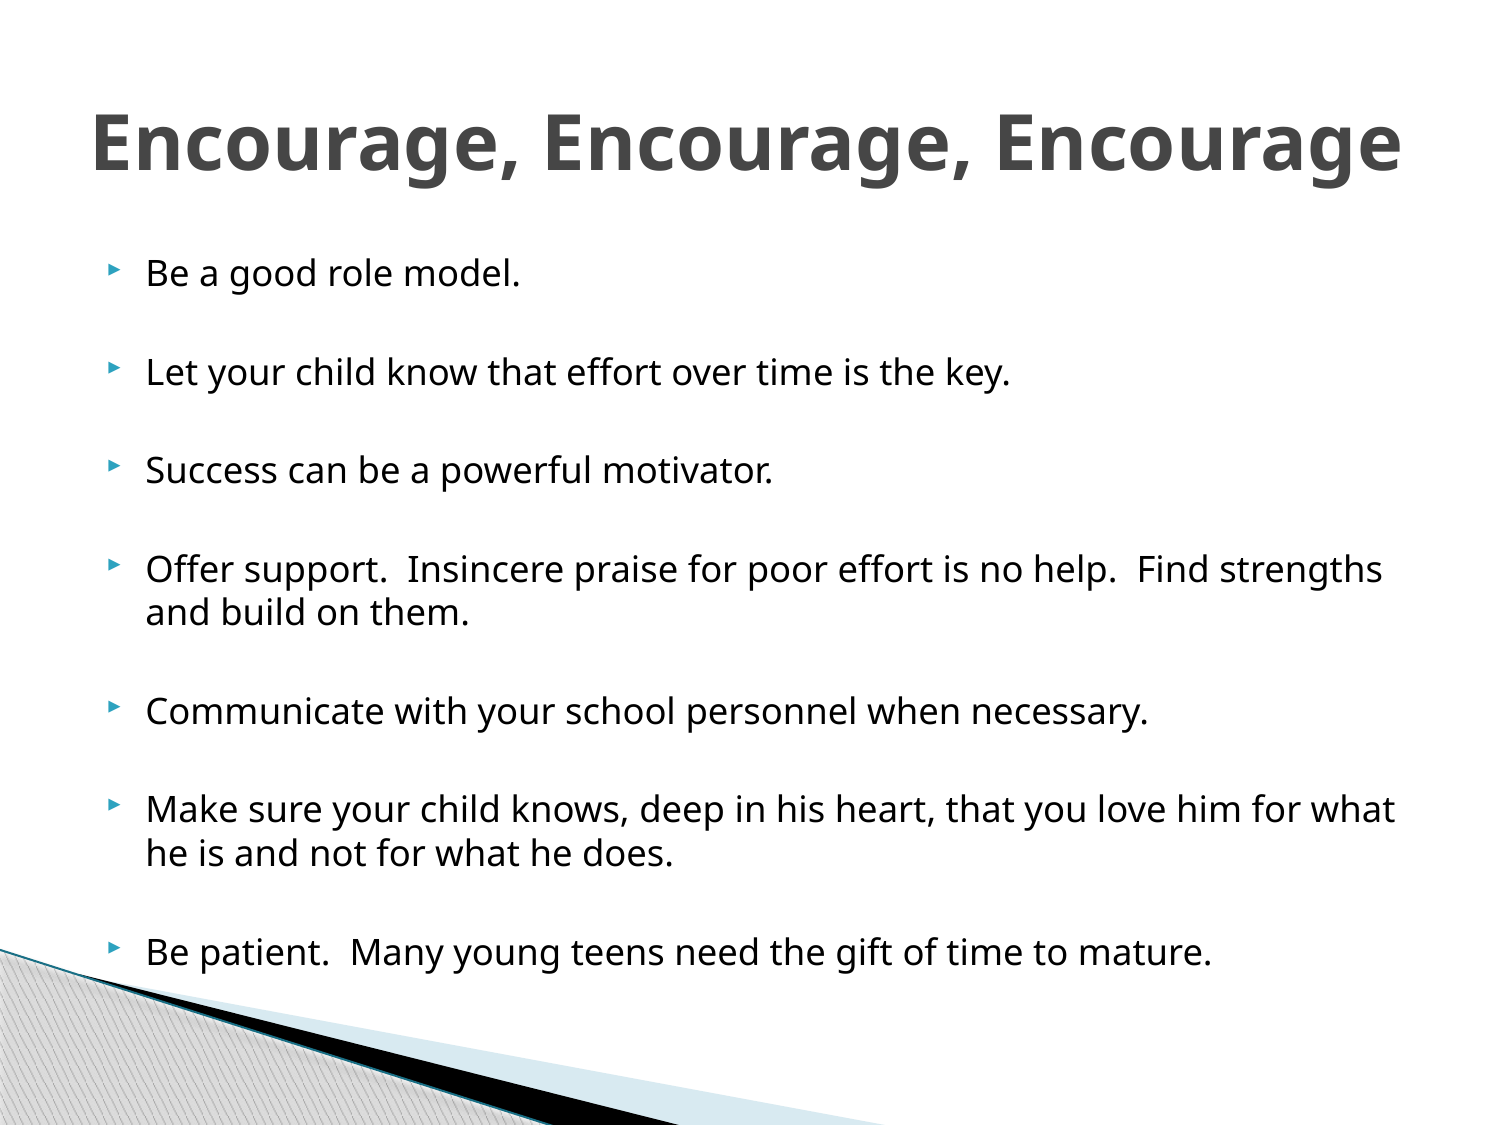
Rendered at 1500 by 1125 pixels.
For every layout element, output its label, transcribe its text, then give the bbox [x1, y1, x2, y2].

list Be a good role model. Let your child know that effort over time is the key. Success can be a powerful motivator. Offer support. Insincere praise for poor effort is no help. Find strengths and build on them. Communicate with your school personnel when necessary. Make sure your child knows, deep in his heart, that you love him for what he is and not for what he does. Be patient. Many young teens need the gift of time to mature. [75, 243, 1425, 986]
title Encourage, Encourage, Encourage [75, 45, 1425, 233]
